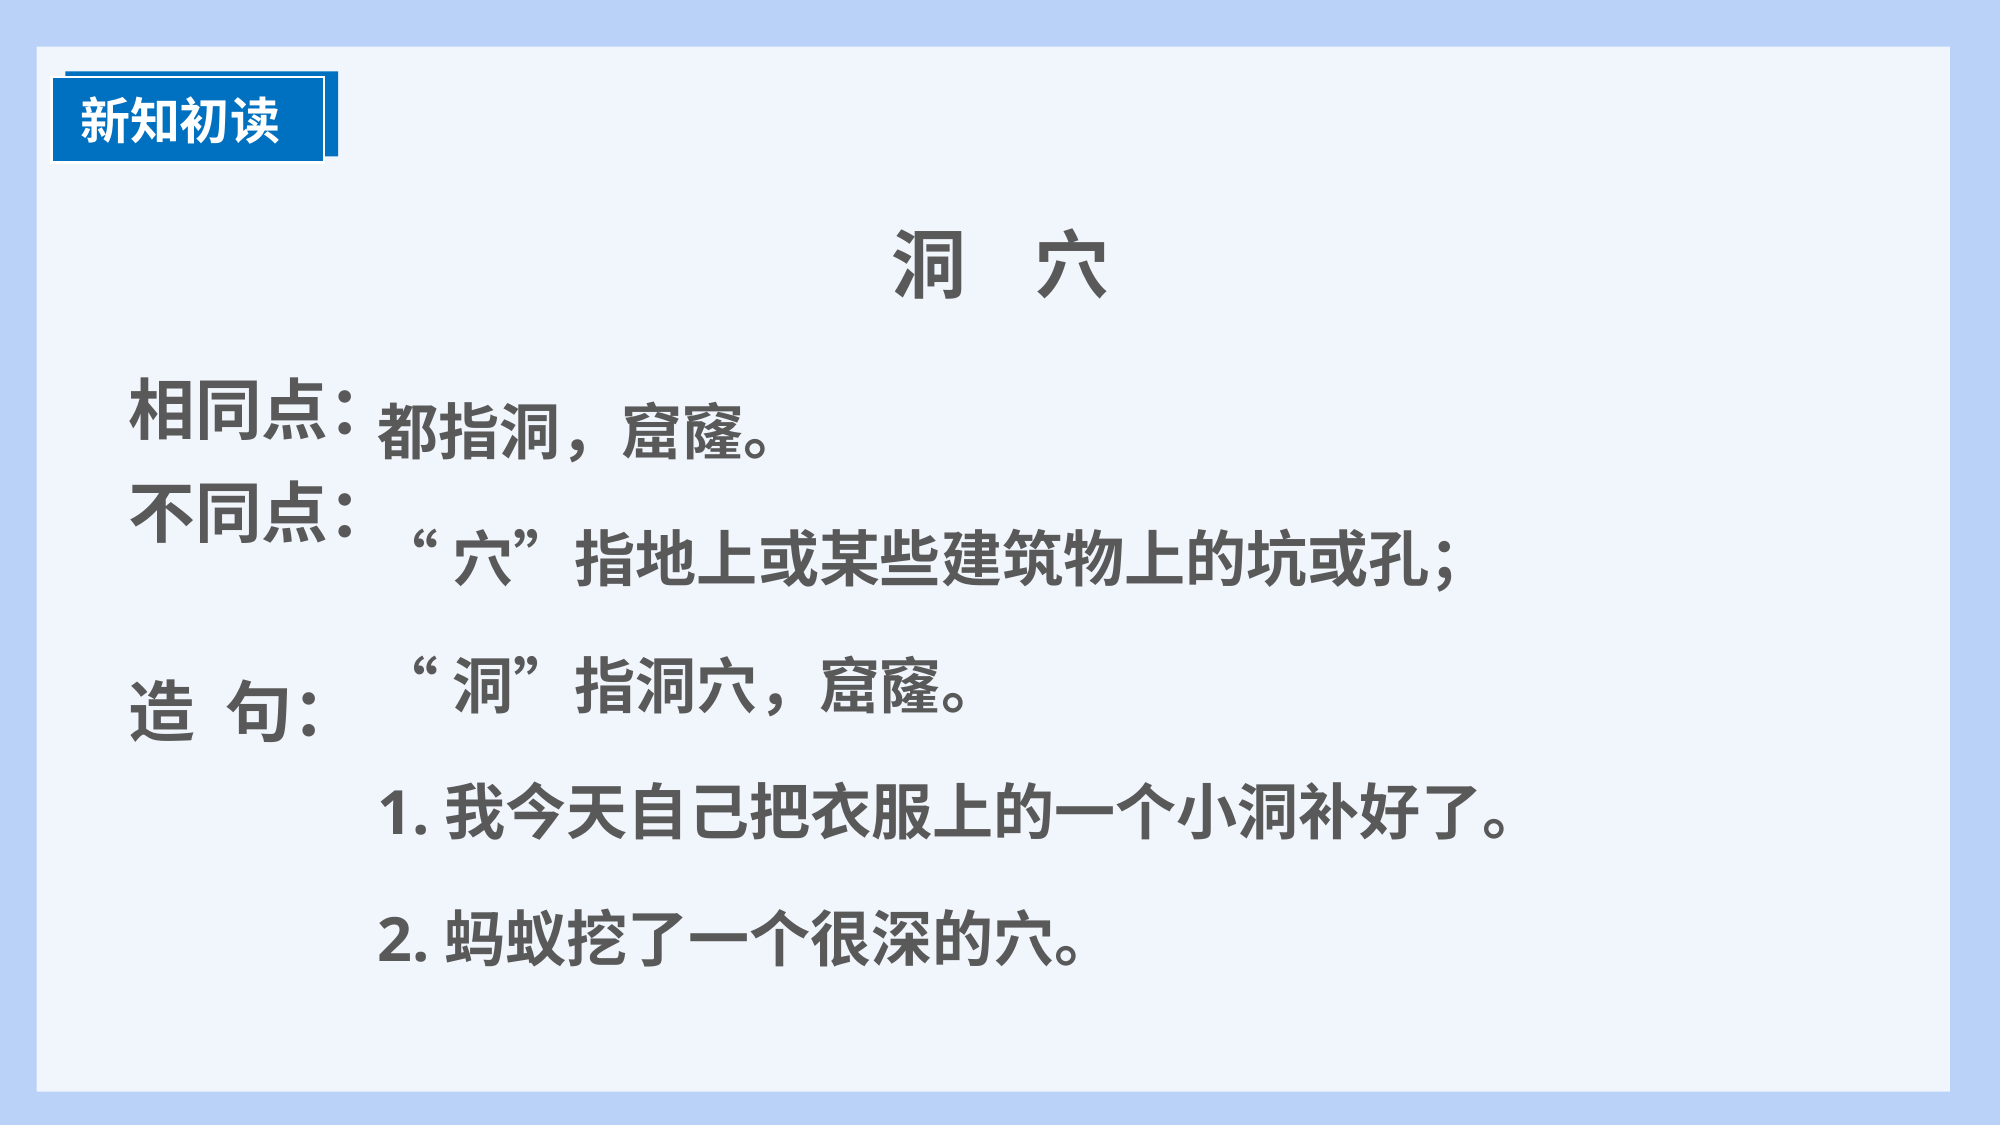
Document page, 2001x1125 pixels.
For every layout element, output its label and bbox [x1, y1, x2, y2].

text_box [113, 210, 1732, 975]
text_box [51, 71, 339, 163]
text_box [36, 46, 1951, 1093]
